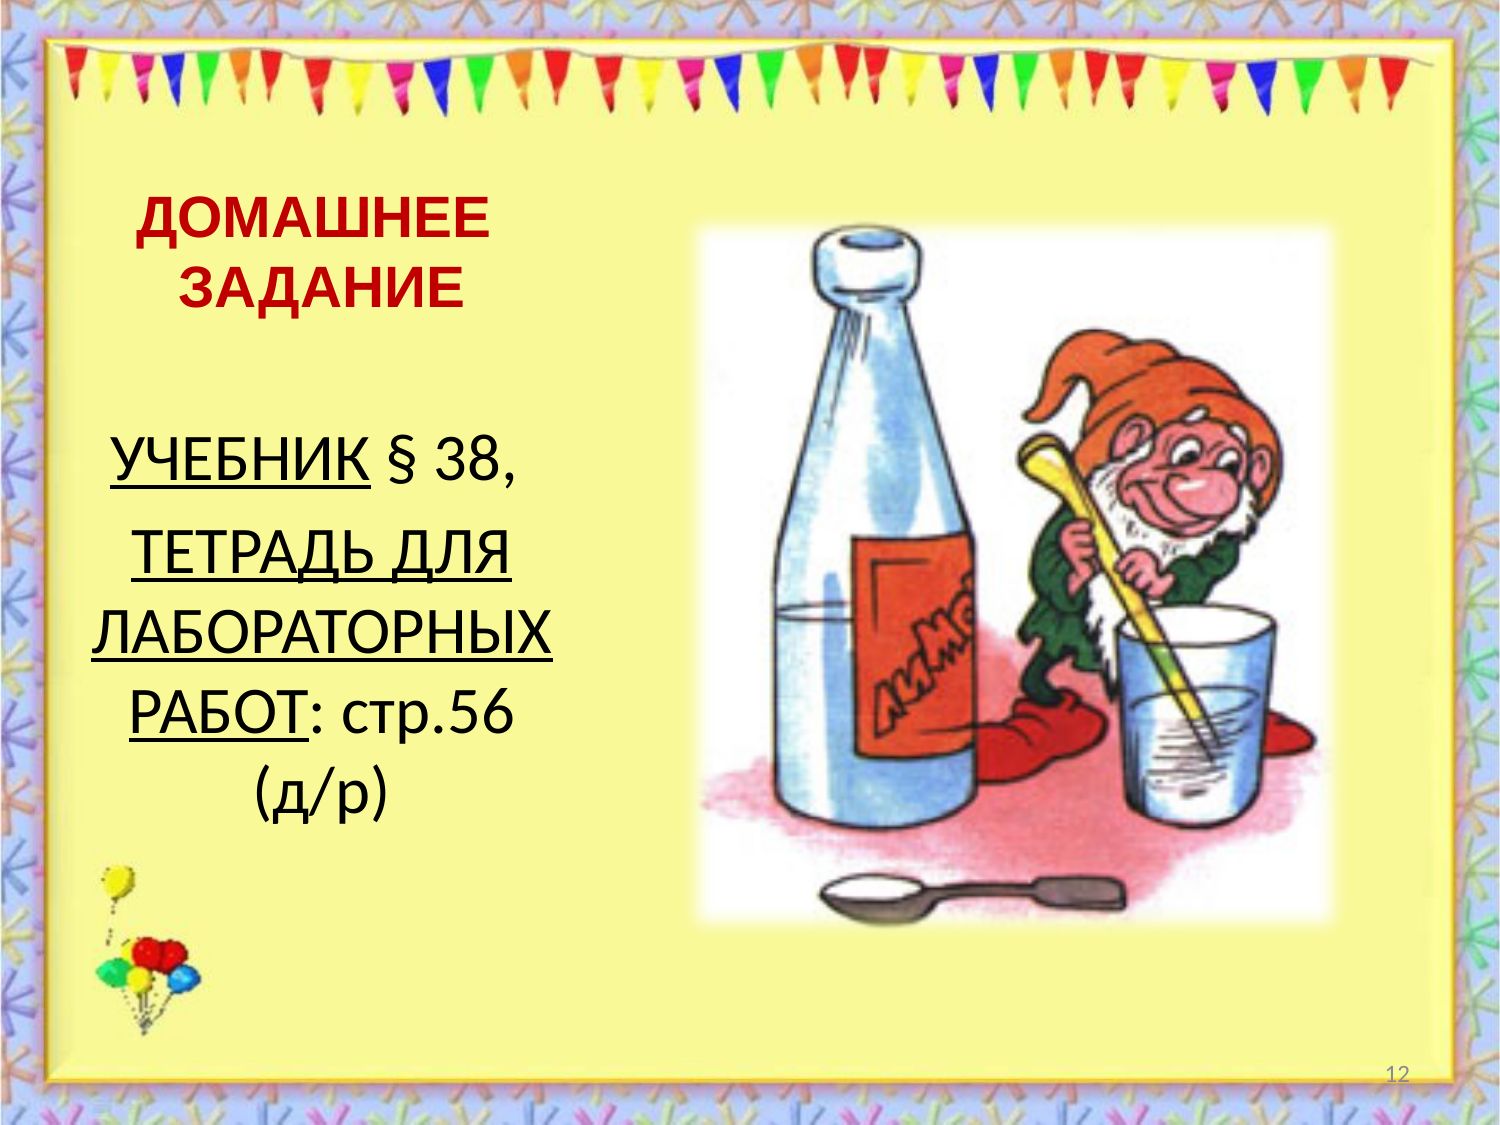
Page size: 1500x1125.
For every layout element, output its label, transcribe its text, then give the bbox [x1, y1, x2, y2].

slide_number 12 [1074, 1042, 1425, 1103]
list УЧЕБНИК § 38, ТЕТРАДЬ ДЛЯ ЛАБОРАТОРНЫХ РАБОТ: стр.56 (д/р) [75, 235, 569, 1005]
title ДОМАШНЕЕ ЗАДАНИЕ [75, 90, 569, 235]
picture [0, 0, 1500, 1125]
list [678, 207, 1351, 940]
